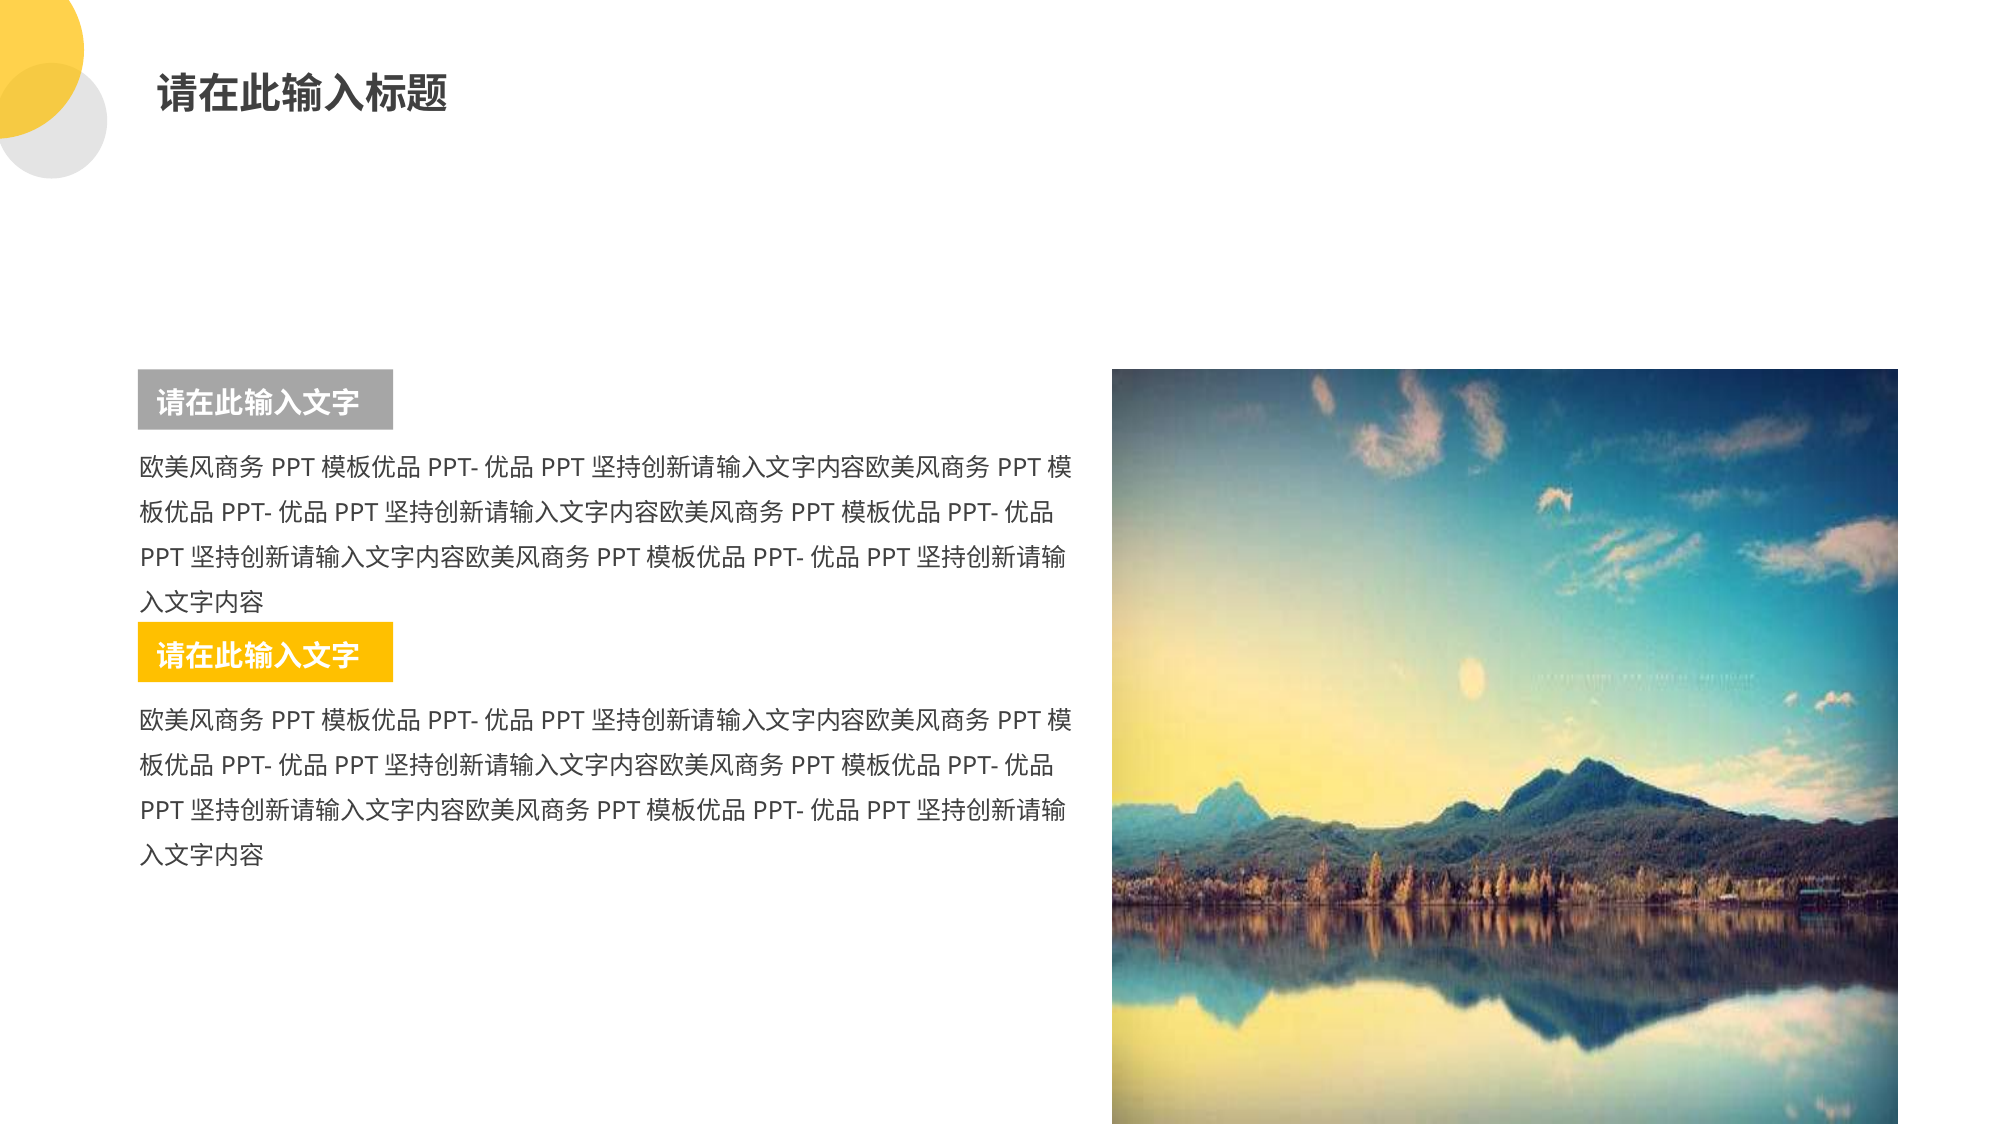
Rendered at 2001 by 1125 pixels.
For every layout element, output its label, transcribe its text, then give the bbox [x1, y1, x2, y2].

text_box 请在此输入标题 [141, 59, 464, 124]
text_box 请在此输入文字 [141, 629, 376, 680]
picture [1112, 369, 1898, 1124]
text_box [137, 621, 394, 682]
text_box 欧美风商务PPT模板优品PPT-优品PPT坚持创新请输入文字内容欧美风商务PPT模板优品PPT-优品PPT坚持创新请输入文字内容欧美风商务PPT模板优品PPT-优品PPT坚持创新请输入文字内容欧美风商务PPT模板优品PPT-优品PPT坚持创新请输入文字内容 [125, 682, 1096, 922]
text_box 请在此输入文字 [141, 377, 376, 427]
text_box [137, 368, 394, 429]
text_box 欧美风商务PPT模板优品PPT-优品PPT坚持创新请输入文字内容欧美风商务PPT模板优品PPT-优品PPT坚持创新请输入文字内容欧美风商务PPT模板优品PPT-优品PPT坚持创新请输入文字内容欧美风商务PPT模板优品PPT-优品PPT坚持创新请输入文字内容 [125, 429, 1096, 624]
